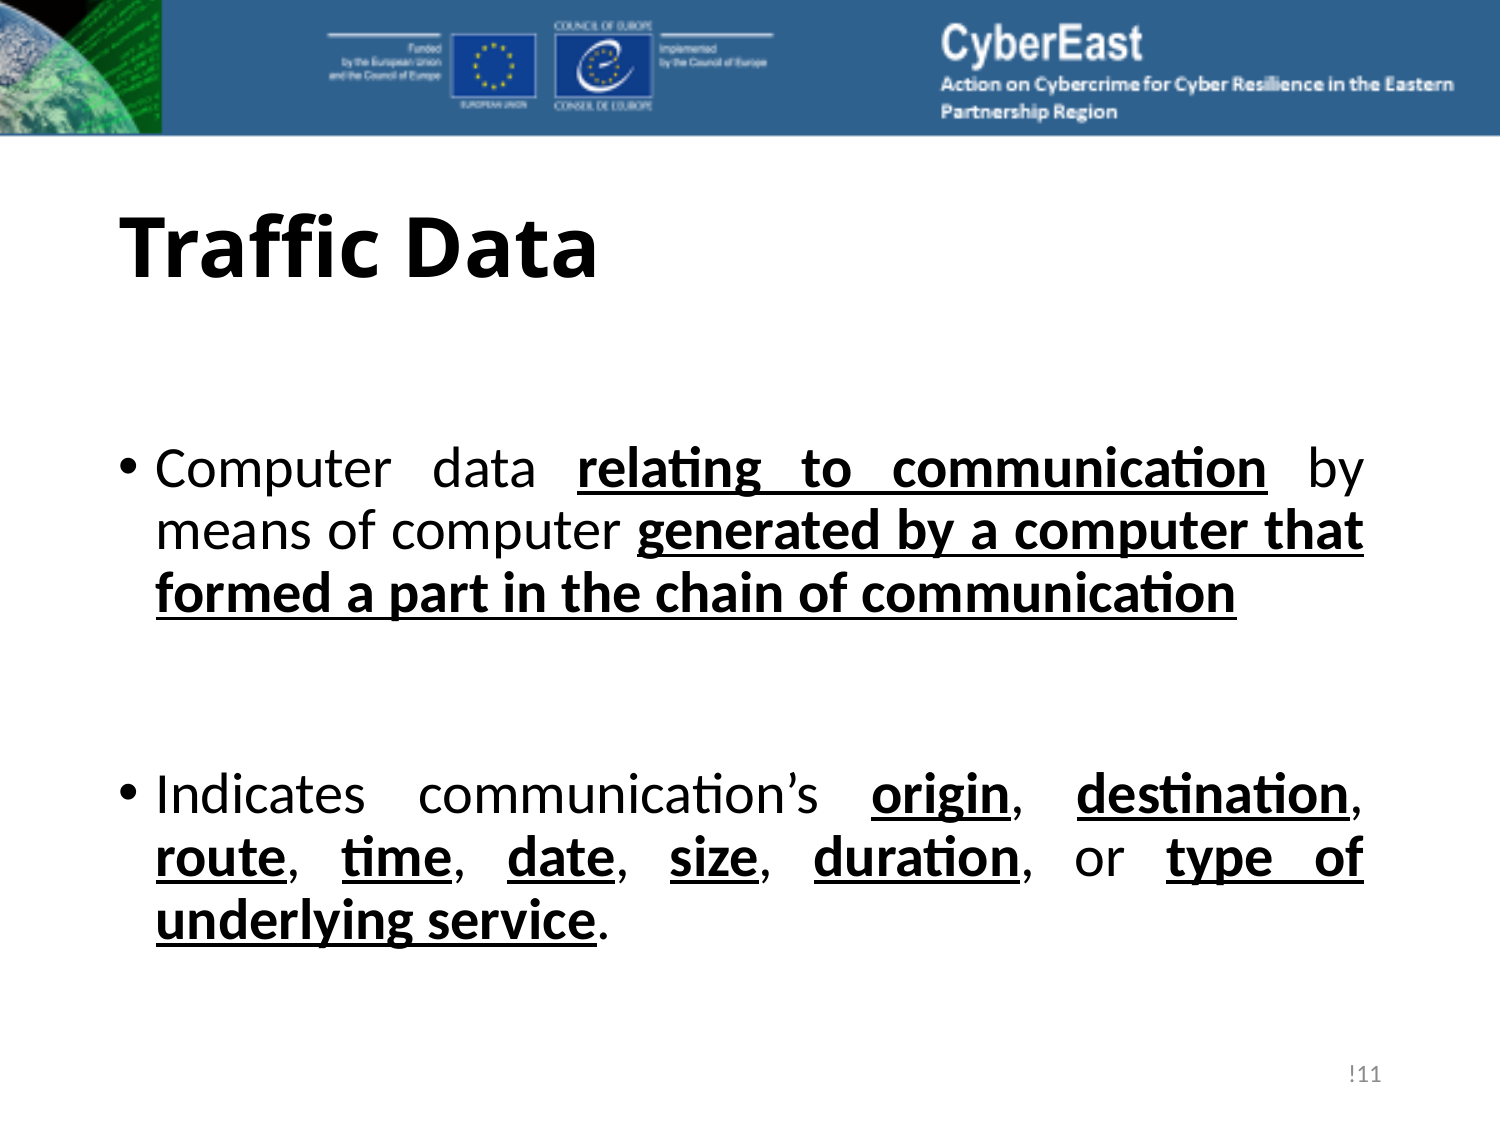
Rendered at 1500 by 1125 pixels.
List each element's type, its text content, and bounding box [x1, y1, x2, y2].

slide_number !11 [1059, 1042, 1397, 1103]
picture [0, 0, 1500, 1125]
list Computer data relating to communication by means of computer generated by a computer that formed a part in the chain of communication Indicates communication’s origin, destination, route, time, date, size, duration, or type of underlying service. [103, 429, 1380, 1043]
title Traffic Data [103, 156, 1454, 344]
